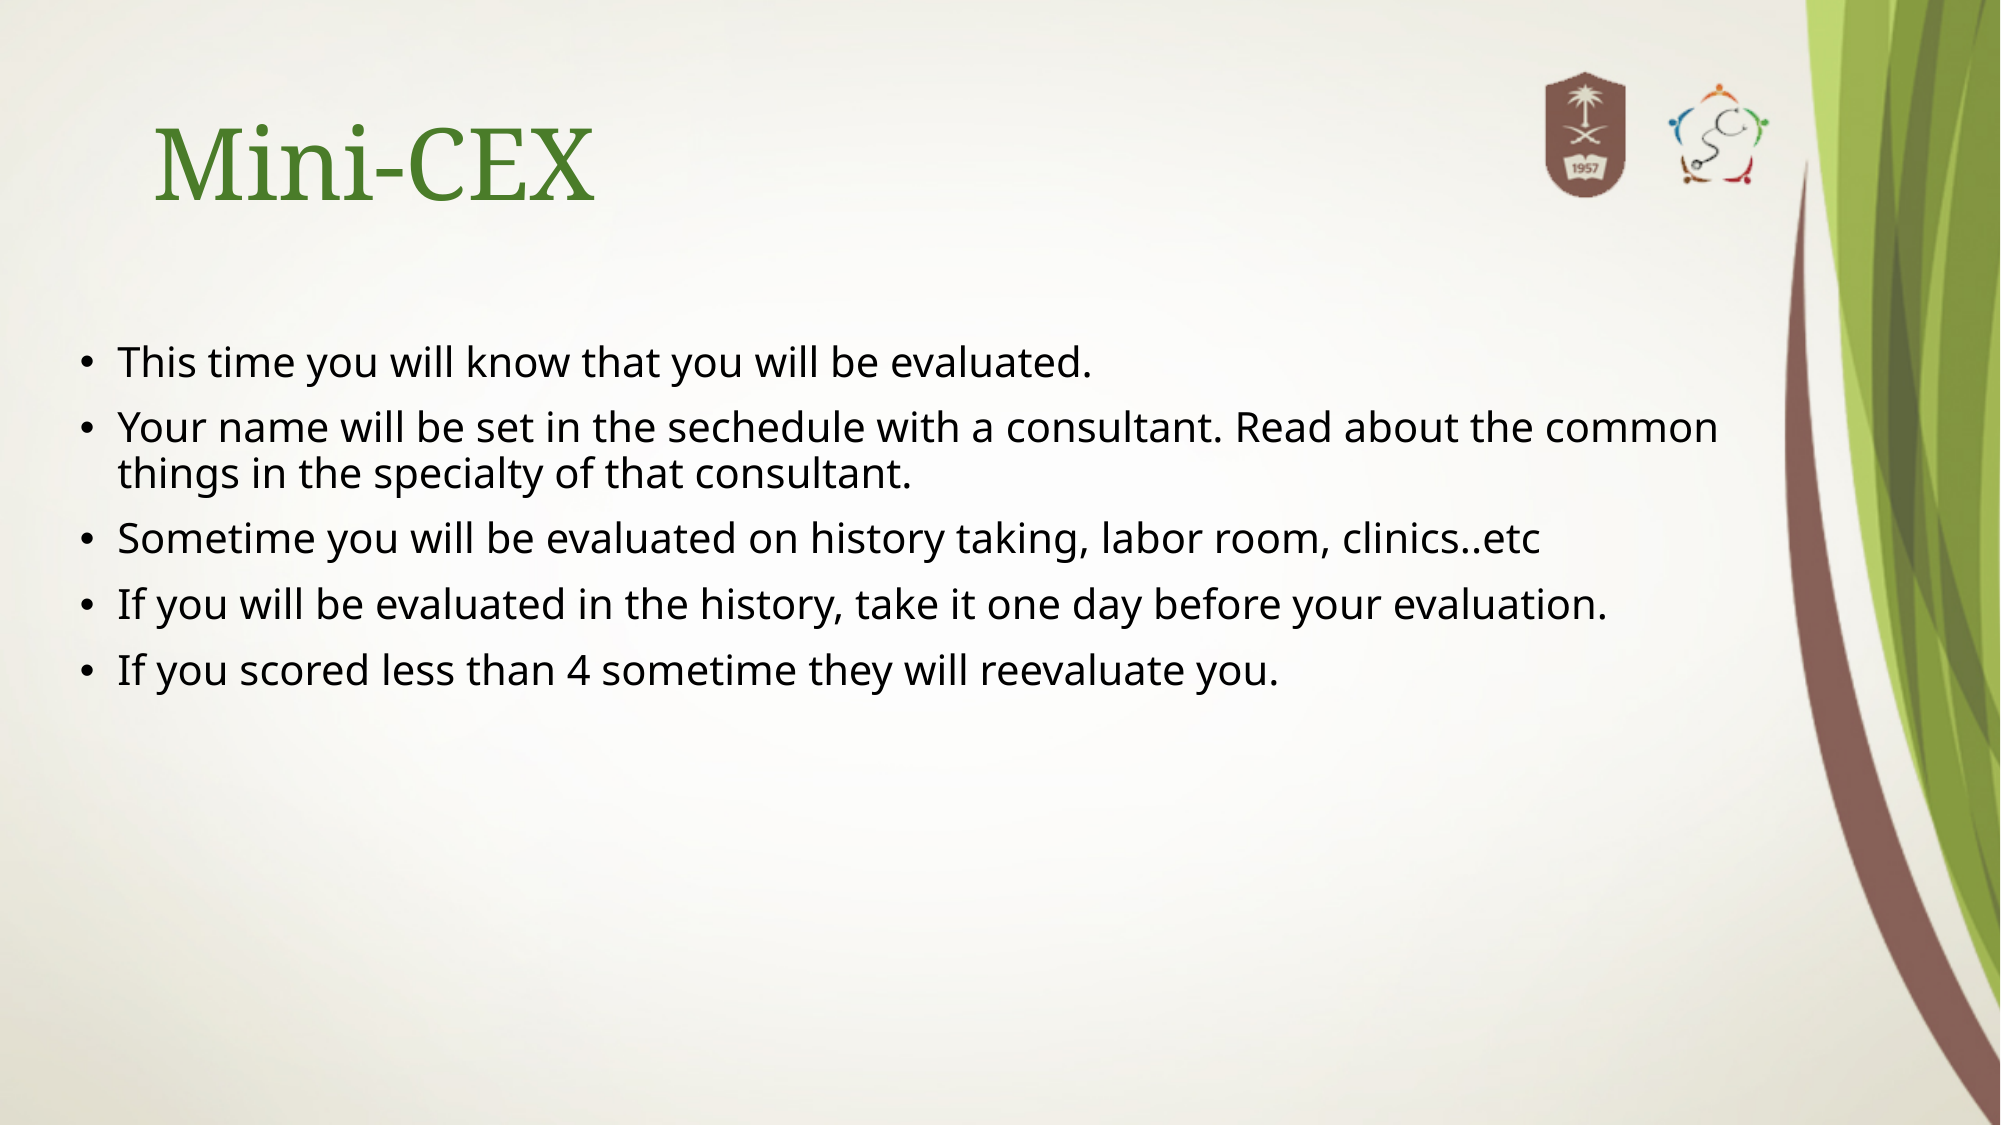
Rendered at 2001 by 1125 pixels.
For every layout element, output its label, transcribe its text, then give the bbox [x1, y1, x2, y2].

title Mini-CEX [137, 59, 1863, 278]
picture [0, 0, 2001, 1125]
list This time you will know that you will be evaluated. Your name will be set in the sechedule with a consultant. Read about the common things in the specialty of that consultant. Sometime you will be evaluated on history taking, labor room, clinics..etc If you will be evaluated in the history, take it one day before your evaluation. If you scored less than 4 sometime they will reevaluate you. [64, 333, 1790, 1048]
